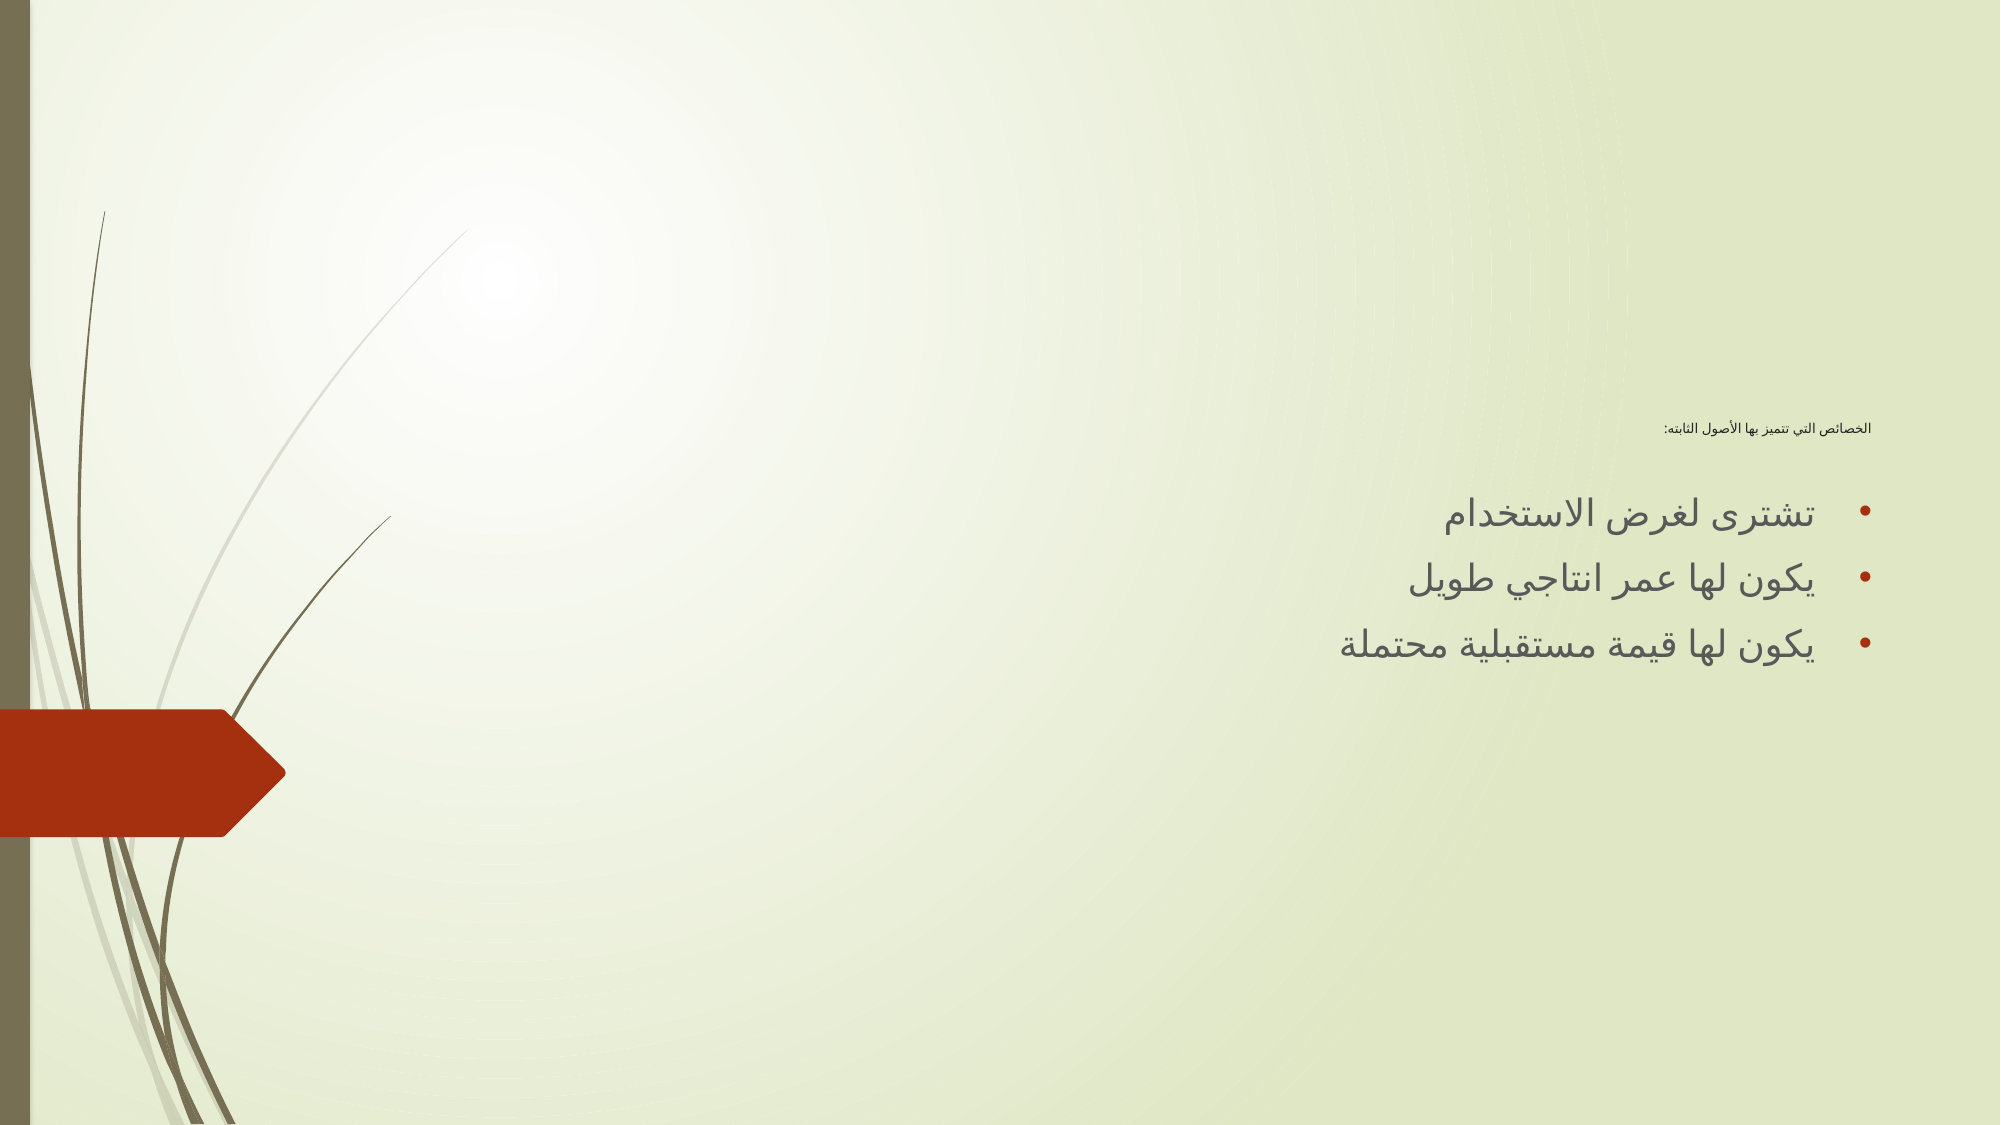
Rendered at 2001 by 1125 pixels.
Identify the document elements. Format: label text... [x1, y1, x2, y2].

title الخصائص التي تتميز بها الأصول الثابته: [424, 412, 1888, 444]
subtitle تشترى لغرض الاستخدام يكون لها عمر انتاجي طويل يكون لها قيمة مستقبلية محتملة [424, 480, 1888, 969]
